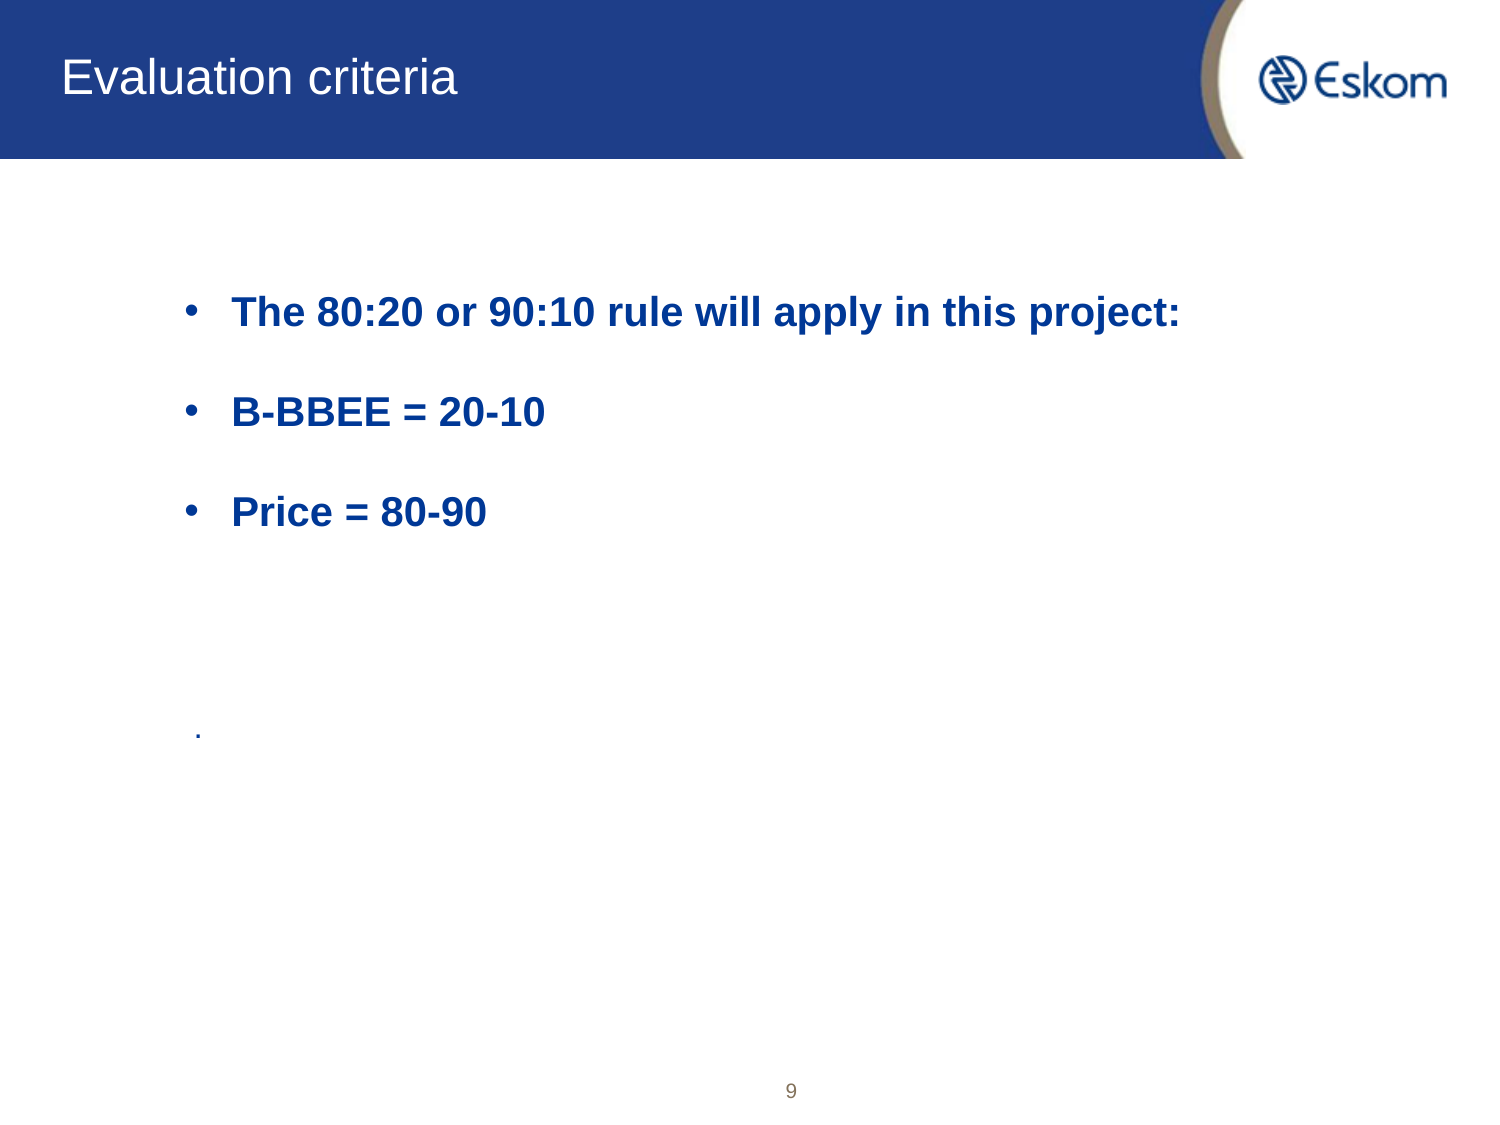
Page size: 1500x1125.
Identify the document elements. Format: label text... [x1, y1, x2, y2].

picture [0, 0, 1246, 159]
text_box The 80:20 or 90:10 rule will apply in this project: B-BBEE = 20-10 Price = 80-90 . [169, 177, 1349, 753]
picture [1257, 55, 1450, 105]
title Evaluation criteria [32, 53, 1179, 106]
slide_number 9 [643, 1058, 798, 1103]
